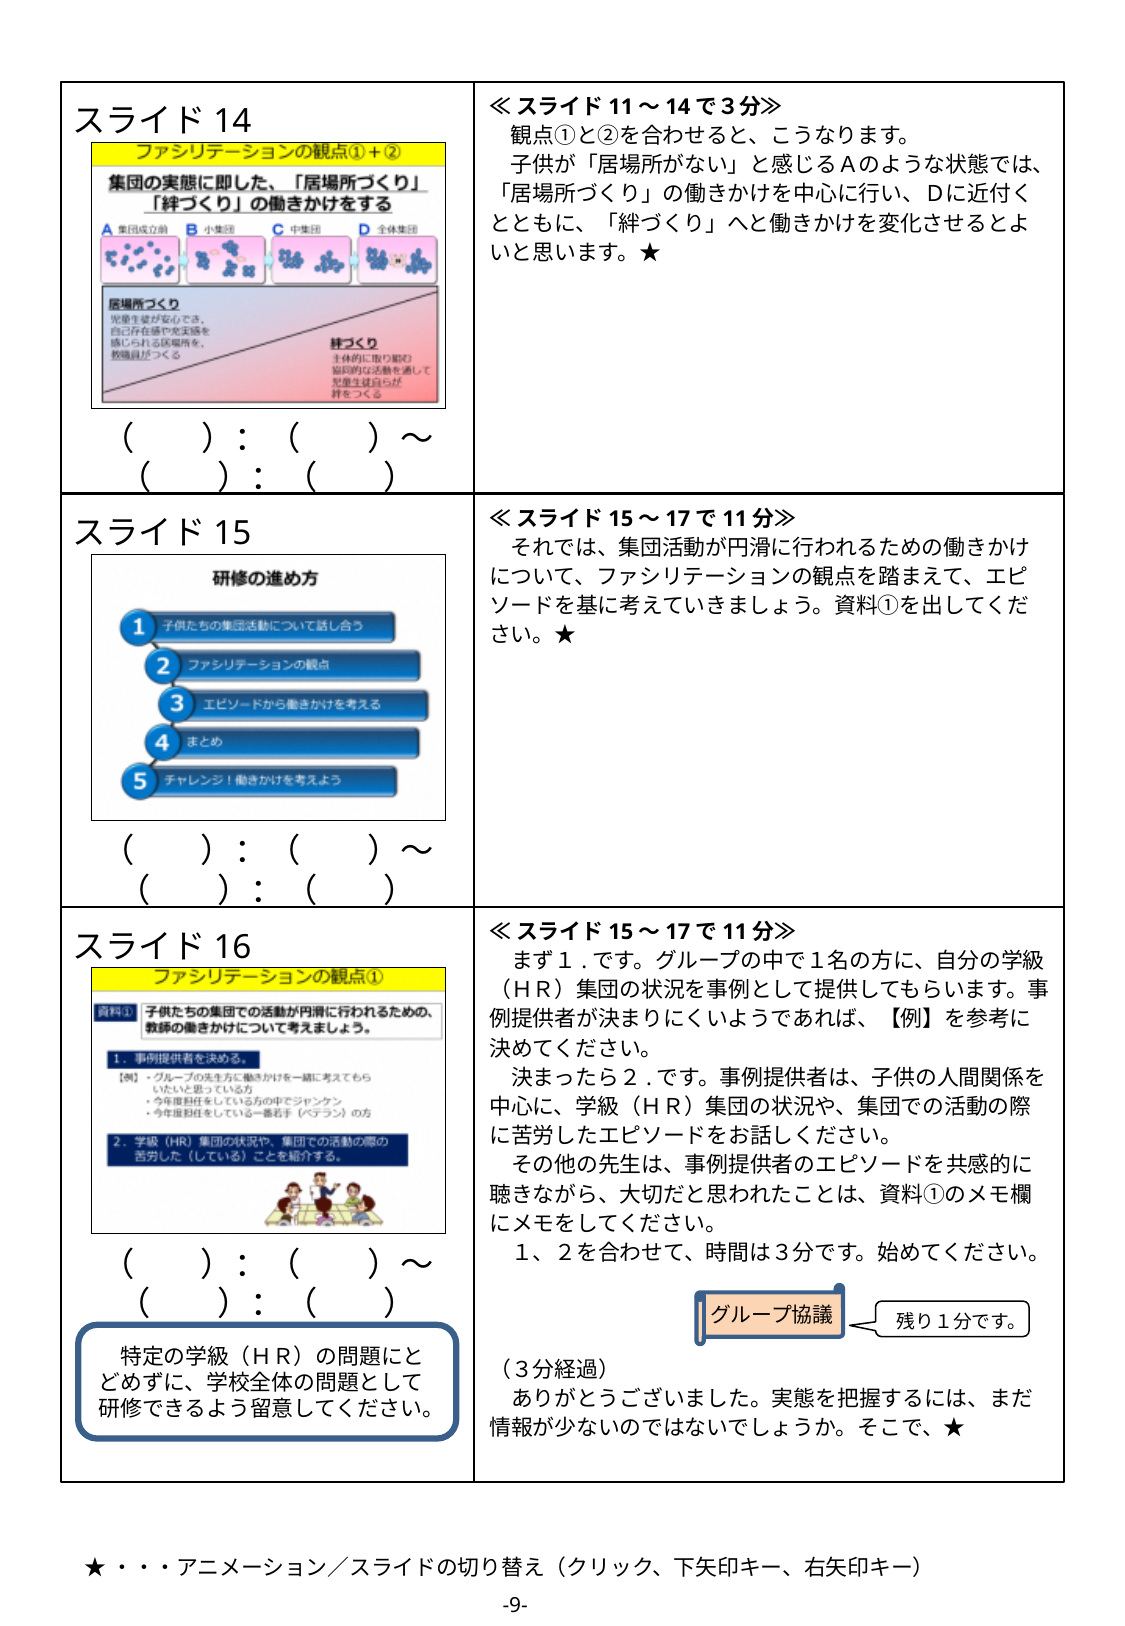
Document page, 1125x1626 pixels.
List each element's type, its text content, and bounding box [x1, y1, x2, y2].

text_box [60, 500, 1065, 906]
text_box ★・・・アニメーション／スライドの切り替え（クリック、下矢印キー、右矢印キー） [69, 1546, 950, 1588]
picture [90, 967, 446, 1234]
picture [90, 554, 446, 821]
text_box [60, 81, 1065, 494]
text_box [60, 906, 1065, 1483]
picture [90, 141, 446, 409]
text_box -9- [487, 1588, 633, 1625]
